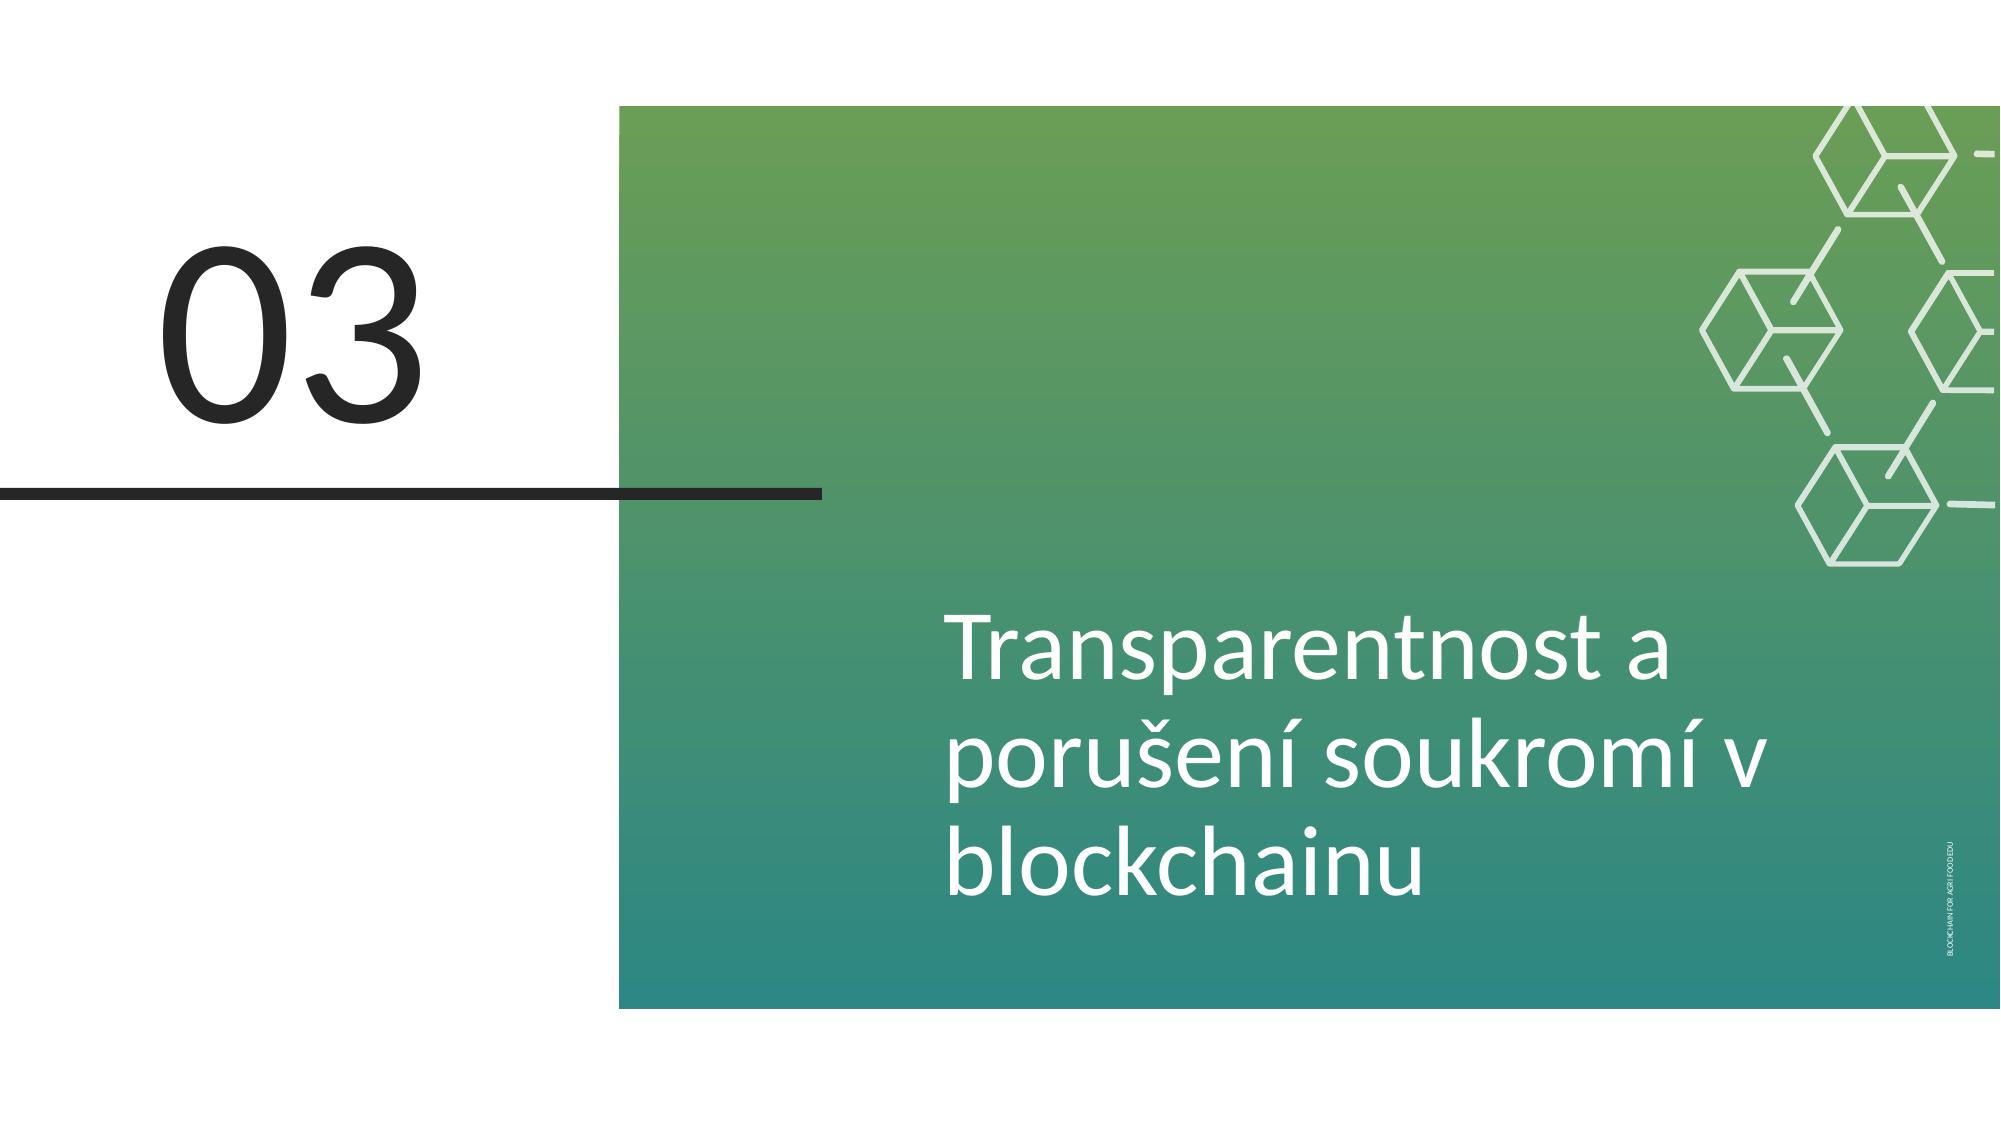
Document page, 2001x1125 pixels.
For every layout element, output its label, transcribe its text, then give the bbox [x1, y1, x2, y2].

list 03 [141, 180, 481, 277]
list Transparentnost a porušení soukromí v blockchainu [928, 585, 1915, 956]
